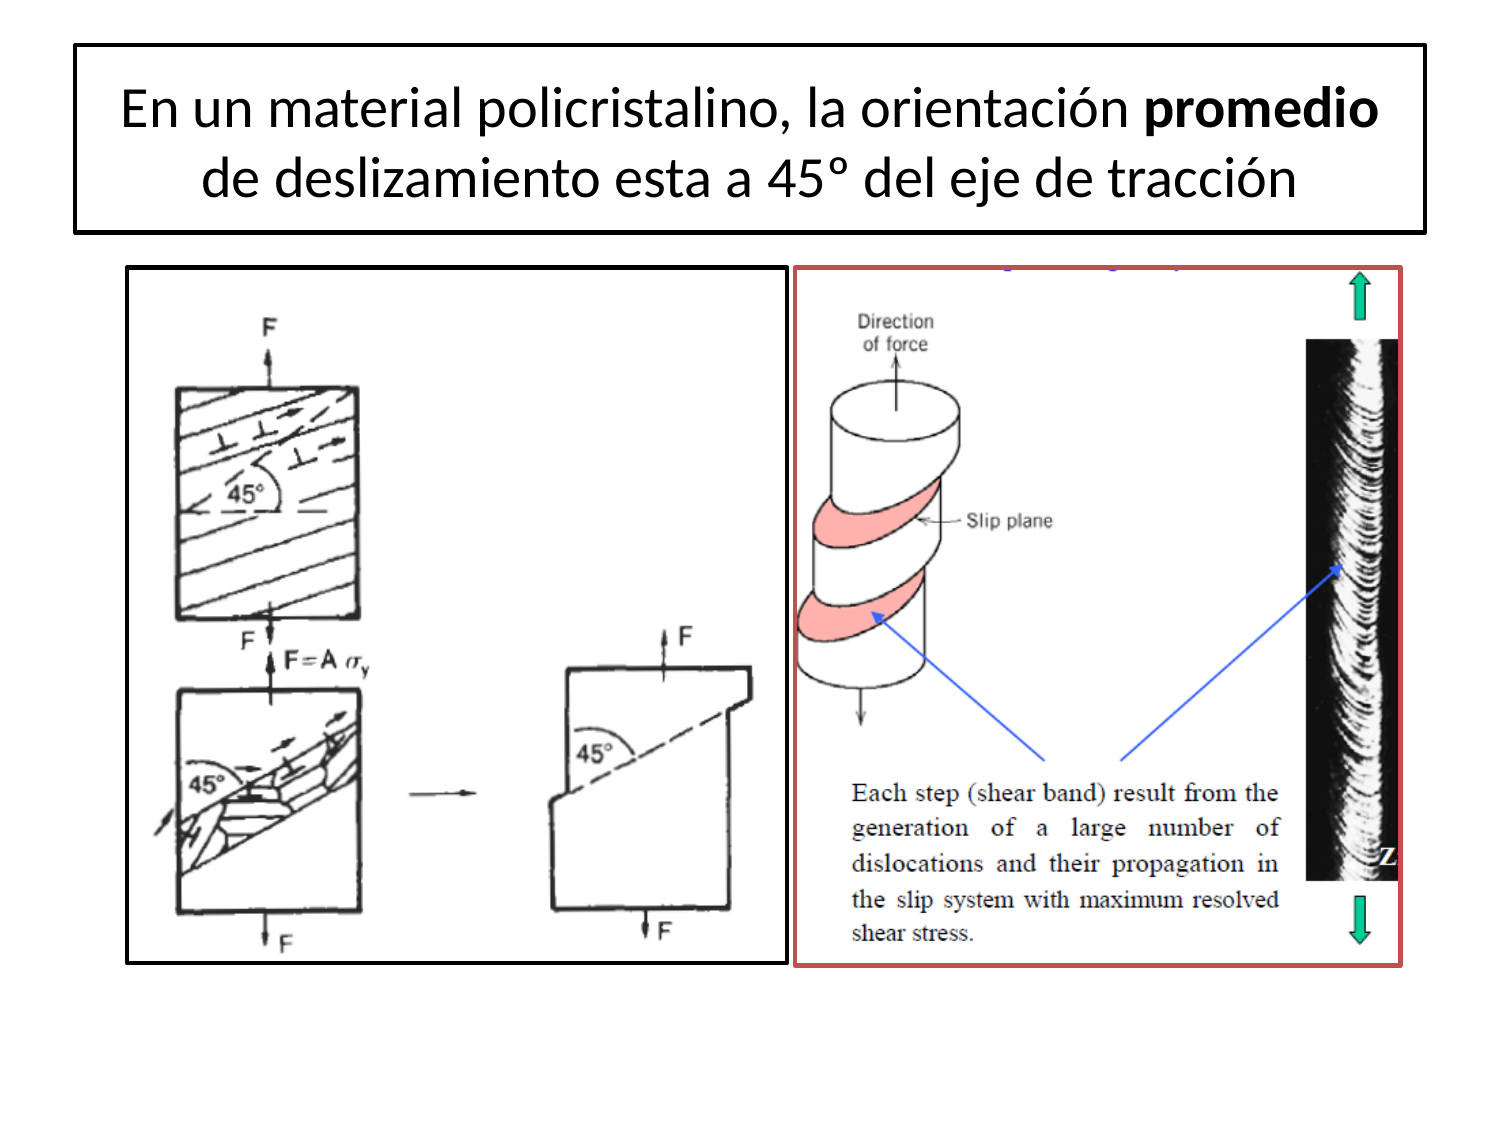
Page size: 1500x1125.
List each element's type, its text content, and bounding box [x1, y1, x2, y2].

picture [796, 269, 1399, 964]
title En un material policristalino, la orientación promedio de deslizamiento esta a 45º del eje de tracción [73, 43, 1427, 235]
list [128, 269, 786, 962]
